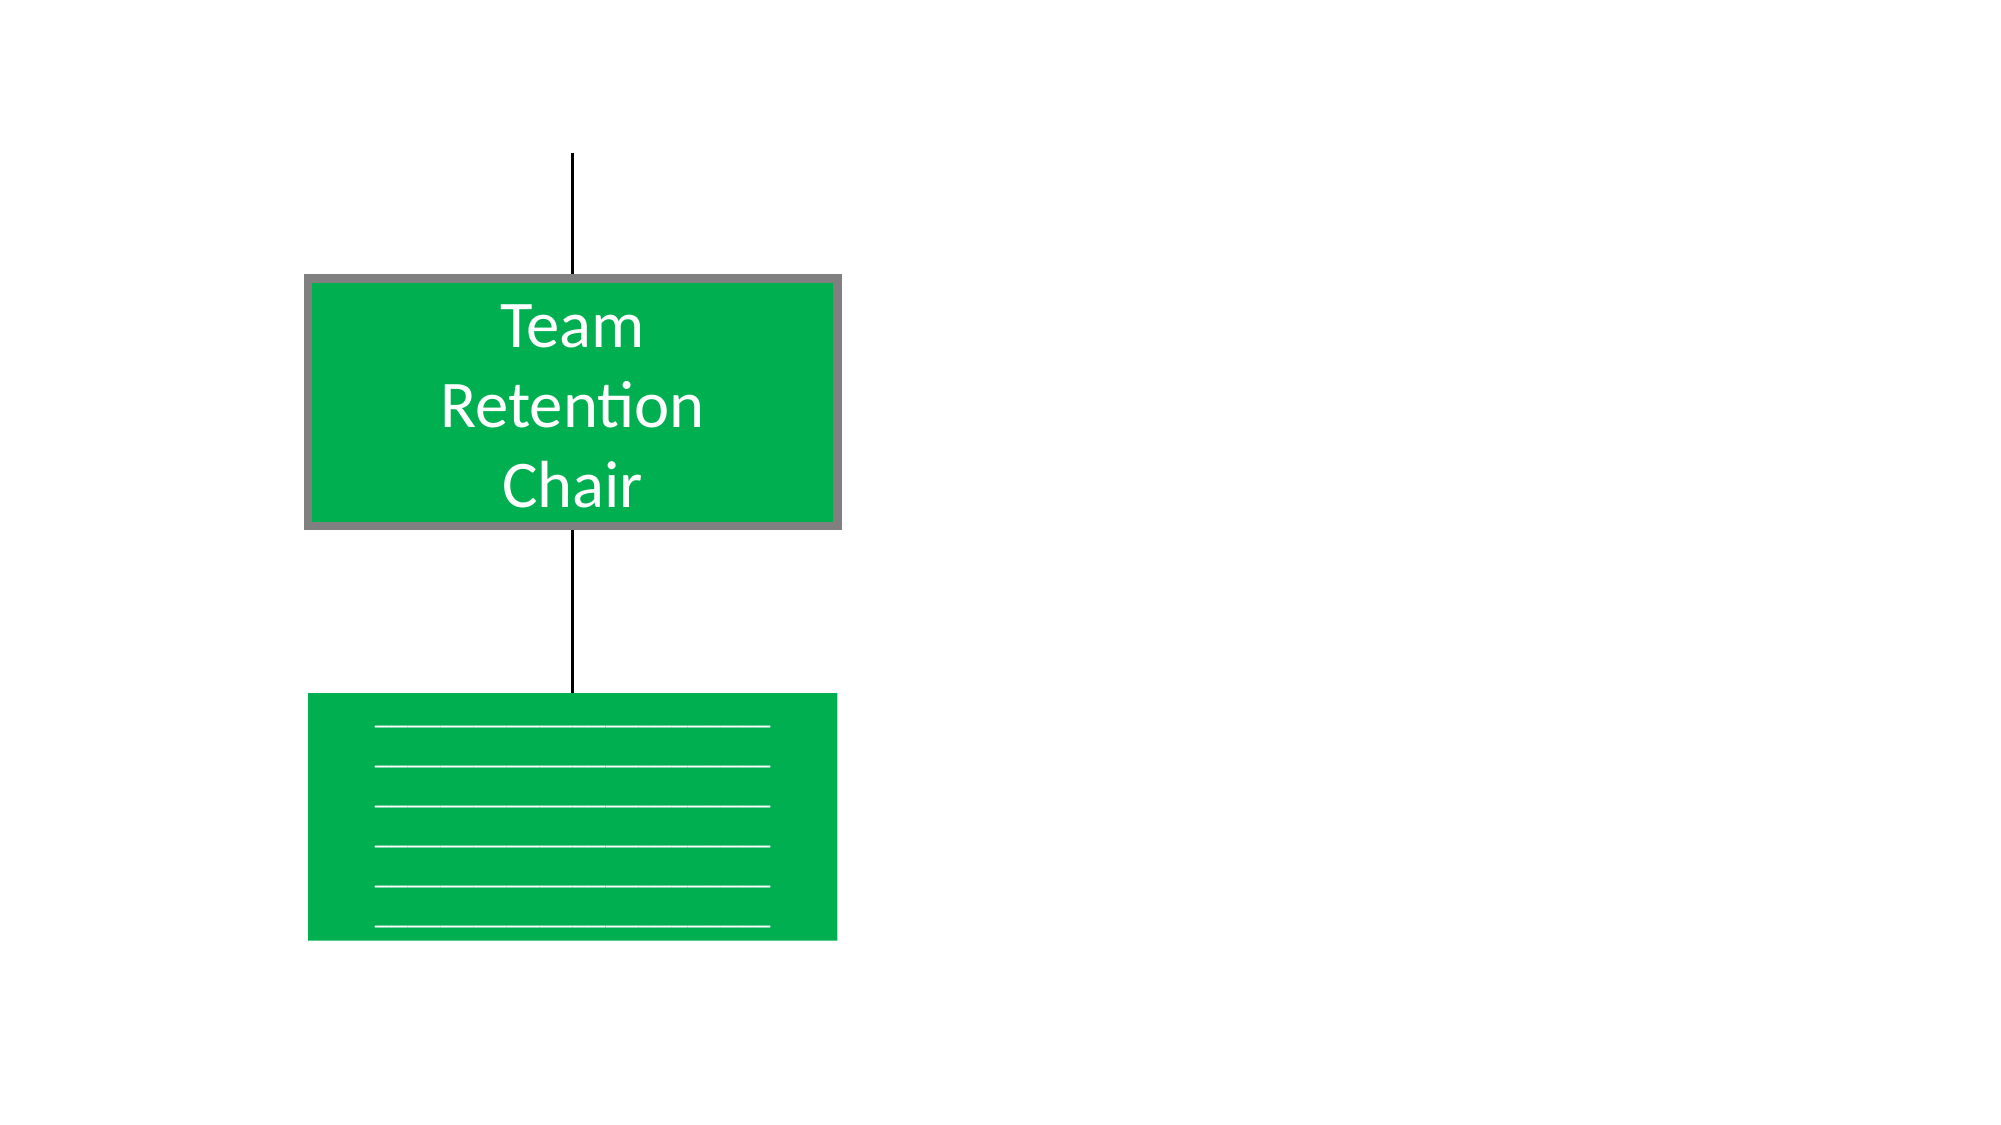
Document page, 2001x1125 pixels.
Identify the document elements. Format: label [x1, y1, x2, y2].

text_box [308, 152, 838, 941]
